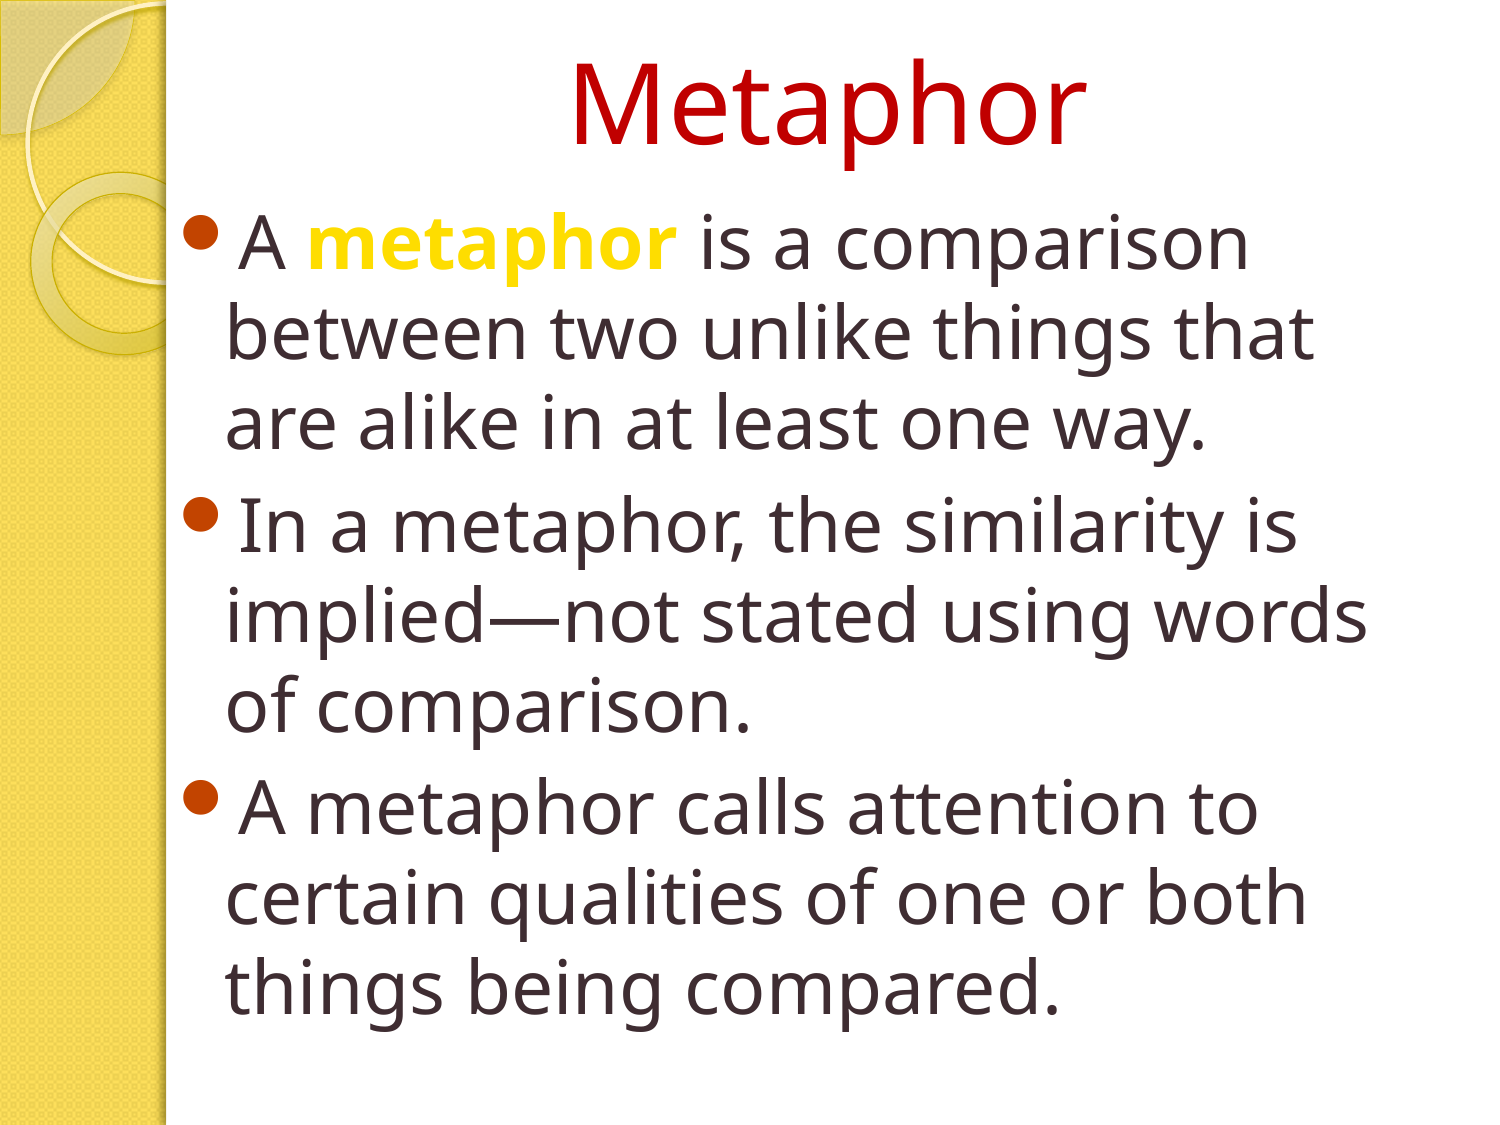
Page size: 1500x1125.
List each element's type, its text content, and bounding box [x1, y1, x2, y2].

title Metaphor [225, 0, 1430, 187]
list A metaphor is a comparison between two unlike things that are alike in at least one way. In a metaphor, the similarity is implied—not stated using words of comparison. A metaphor calls attention to certain qualities of one or both things being compared. [150, 187, 1463, 1050]
